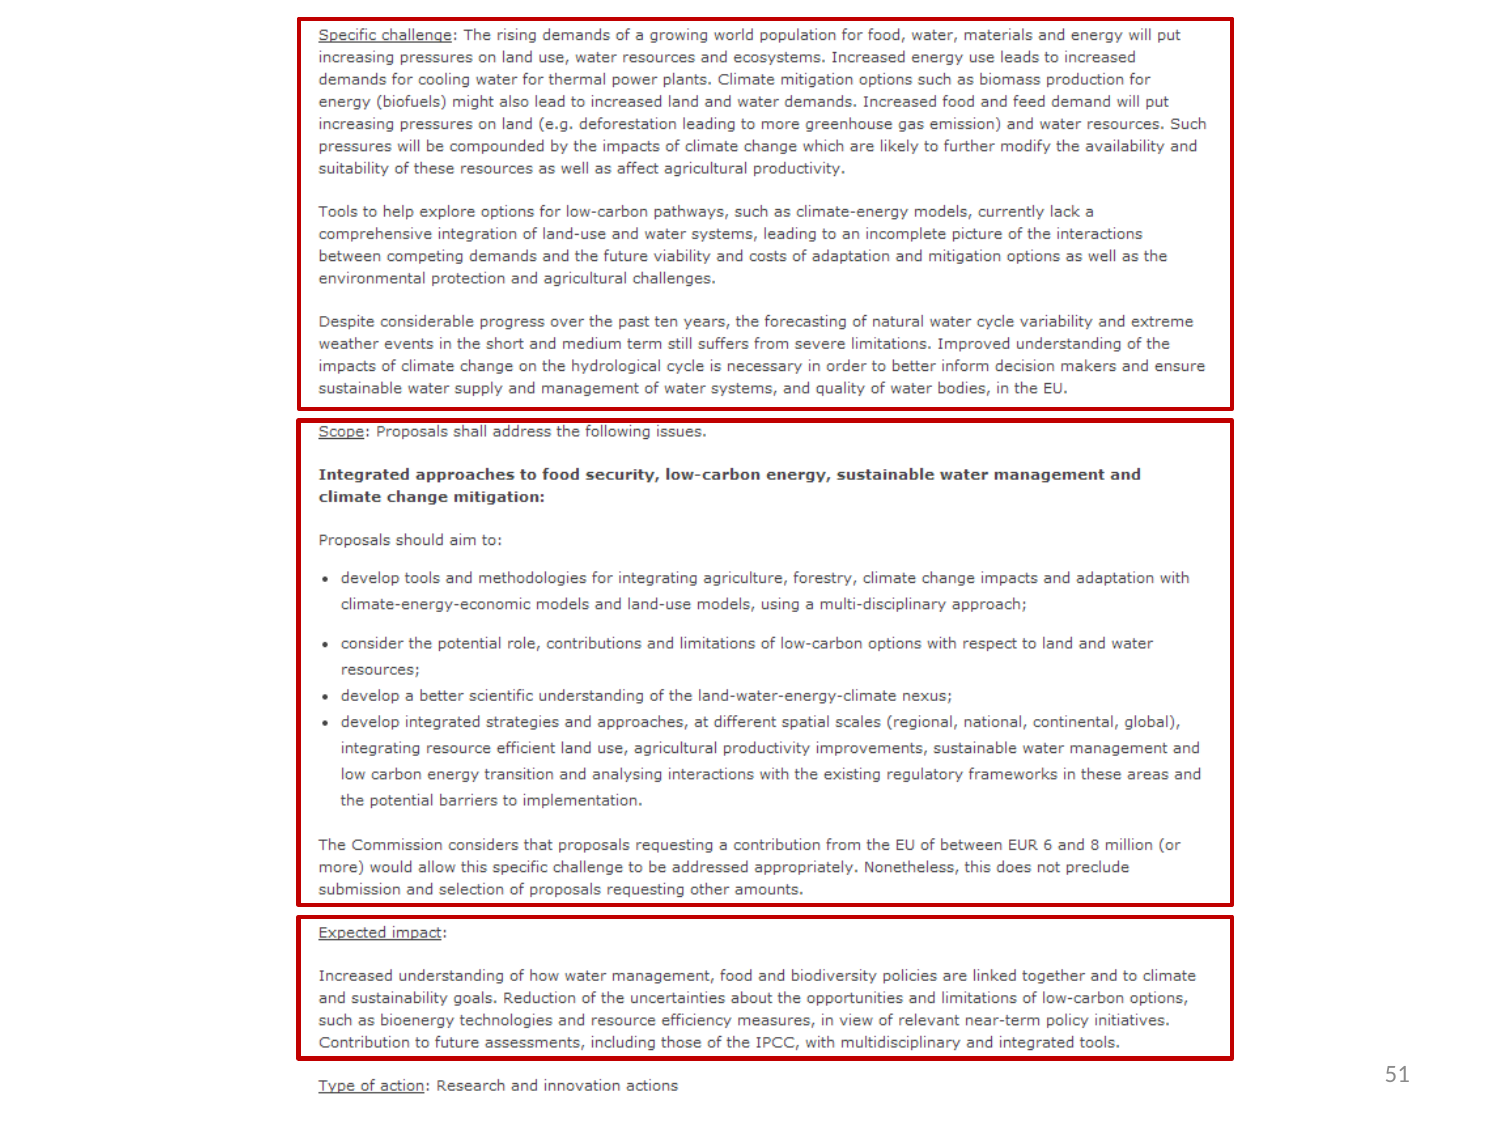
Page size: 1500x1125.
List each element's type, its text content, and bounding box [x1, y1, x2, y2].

slide_number 51 [1239, 1042, 1425, 1103]
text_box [296, 16, 1235, 1105]
